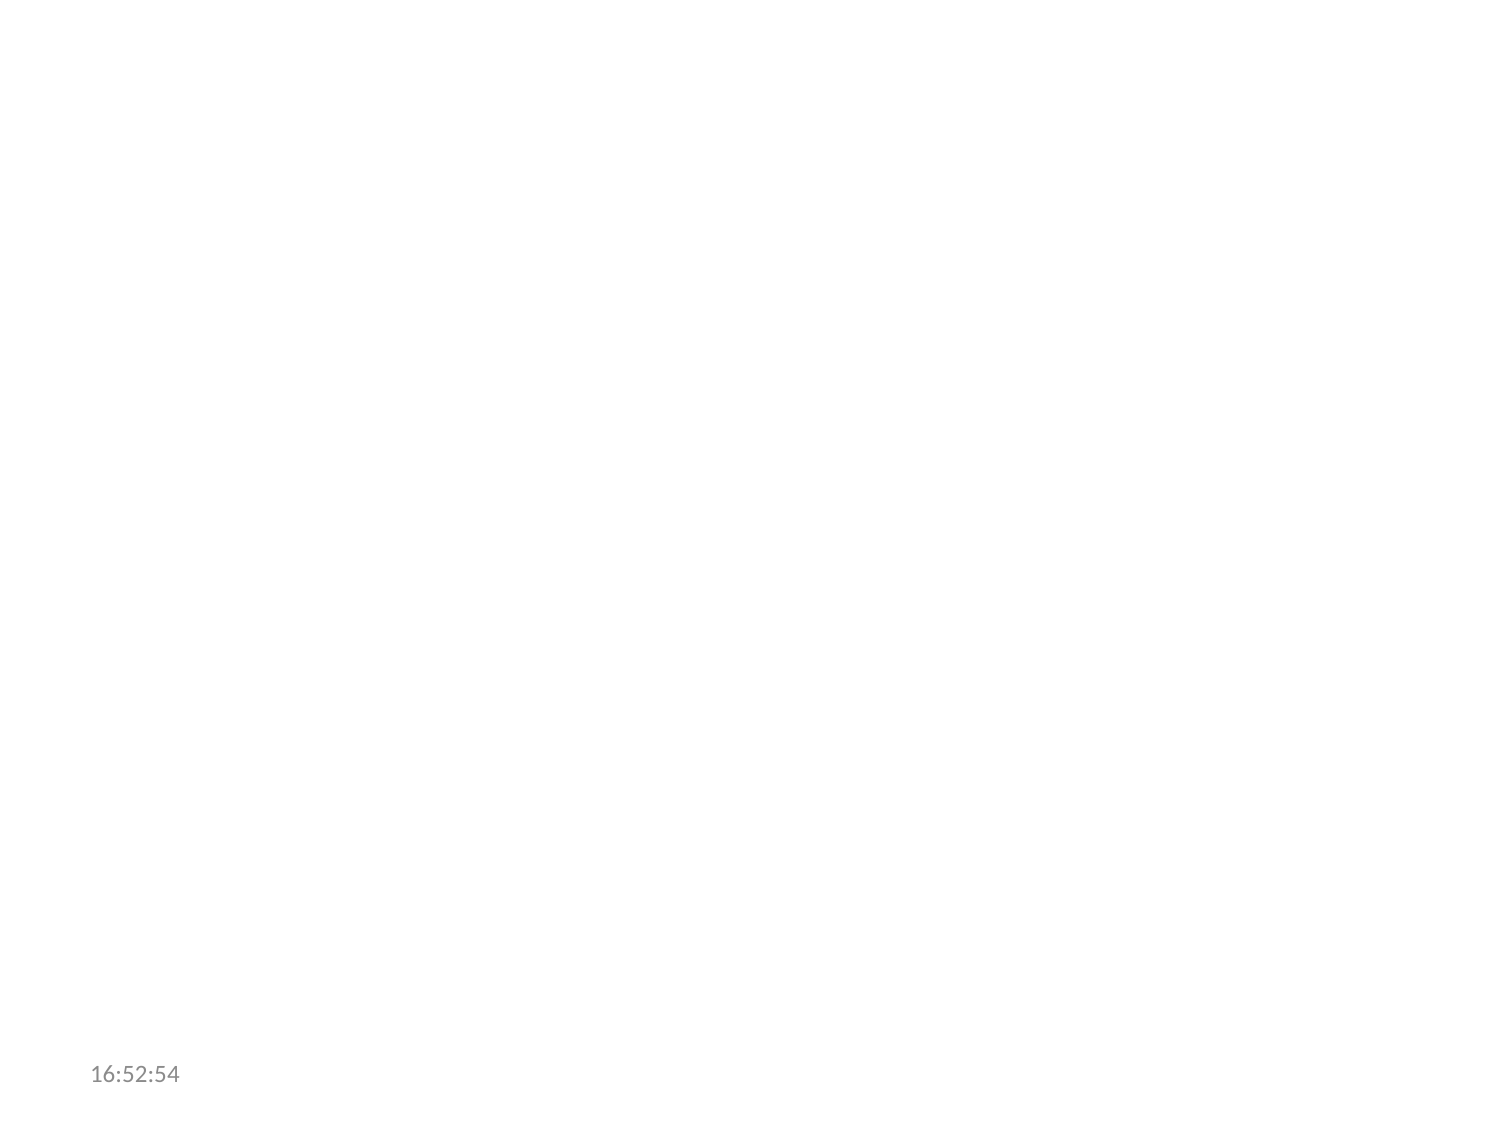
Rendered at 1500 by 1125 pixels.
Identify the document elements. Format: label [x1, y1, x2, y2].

slide_number [75, 1042, 425, 1103]
